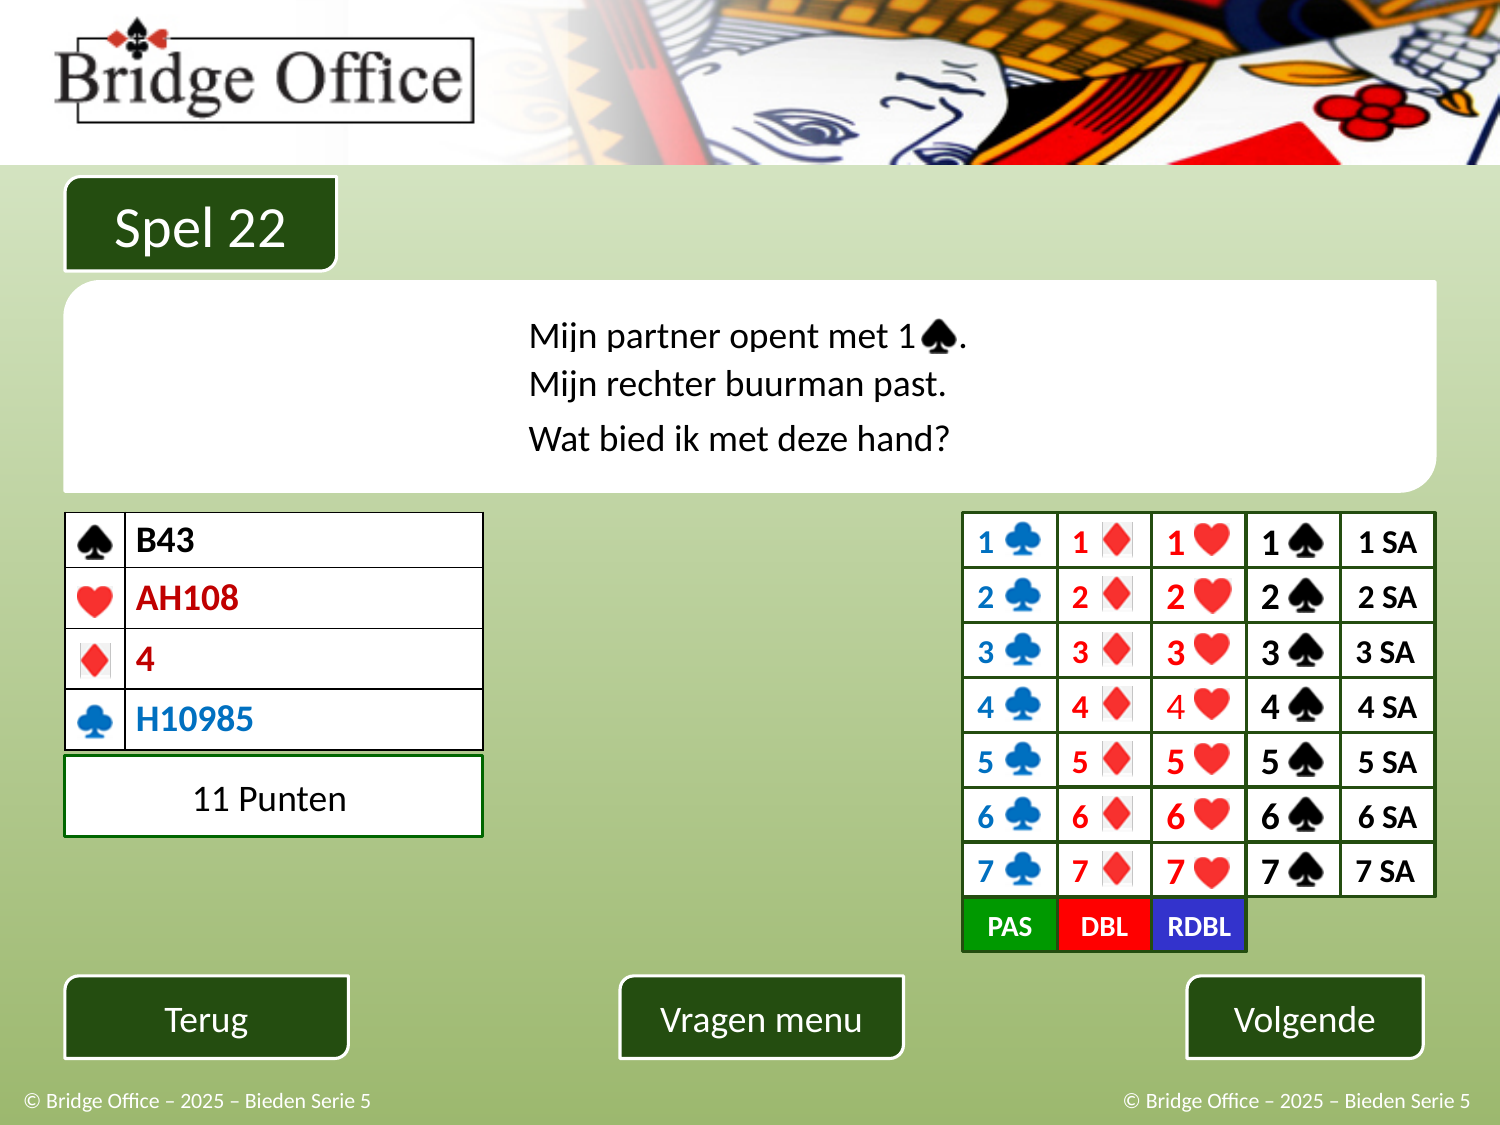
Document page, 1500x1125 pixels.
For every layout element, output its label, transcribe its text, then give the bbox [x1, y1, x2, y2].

text_box DBL [1059, 898, 1153, 953]
picture [1099, 686, 1135, 723]
text_box 5 SA [1339, 734, 1437, 786]
picture [77, 524, 114, 561]
text_box 2 [1056, 569, 1153, 621]
text_box 2 [961, 569, 1056, 621]
text_box Wat bied ik met deze hand? [513, 406, 987, 467]
text_box [63, 280, 1437, 493]
text_box 2 [1153, 569, 1245, 621]
picture [1099, 576, 1135, 613]
text_box 4 [1245, 676, 1339, 734]
text_box 11 Punten [63, 754, 484, 838]
text_box © Bridge Office – 2025 – Bieden Serie 5 [8, 1079, 393, 1121]
text_box 4 [961, 676, 1059, 734]
text_box 1 [1059, 511, 1153, 569]
picture [1288, 851, 1324, 887]
picture [77, 643, 114, 679]
picture [1004, 851, 1041, 887]
table_cell AH108 [126, 568, 482, 628]
text_box © Bridge Office – 2025 – Bieden Serie 5 [1107, 1079, 1500, 1121]
picture [1004, 686, 1041, 723]
text_box 5 [1059, 734, 1153, 786]
text_box Spel 22 [63, 178, 339, 273]
text_box 3 SA [1339, 621, 1437, 676]
picture [1194, 633, 1230, 666]
picture [1193, 688, 1230, 721]
text_box 6 [961, 786, 1056, 841]
text_box RDBL [1153, 898, 1248, 953]
picture [1193, 798, 1230, 830]
table_cell H10985 [126, 690, 482, 749]
text_box Volgende [1185, 974, 1425, 1061]
picture [1193, 578, 1232, 614]
picture [1099, 741, 1135, 778]
text_box PAS [961, 896, 1059, 953]
picture [1099, 851, 1135, 887]
picture [1004, 796, 1041, 833]
text_box 7 SA [1339, 844, 1437, 898]
text_box 7 [961, 841, 1056, 896]
text_box 5 [1248, 734, 1339, 786]
text_box 3 [1245, 621, 1339, 676]
picture [1288, 521, 1325, 558]
picture [1004, 631, 1041, 668]
picture [1193, 523, 1230, 556]
text_box 4 [1150, 676, 1245, 734]
table_header B43 [126, 513, 482, 567]
text_box 7 [1245, 841, 1339, 898]
text_box 4 SA [1339, 676, 1437, 734]
table_cell [66, 690, 124, 749]
table_cell 4 [126, 629, 482, 688]
text_box 2 [1245, 569, 1339, 621]
picture [77, 703, 114, 740]
text_box Mijn partner opent met 1 . [513, 303, 1022, 364]
picture [1004, 521, 1041, 558]
text_box 7 [1056, 841, 1150, 898]
text_box 2 SA [1339, 569, 1437, 621]
text_box 6 [1056, 786, 1150, 841]
text_box Vragen menu [618, 974, 906, 1061]
picture [1288, 686, 1324, 723]
picture [1004, 741, 1041, 778]
picture [1288, 631, 1324, 668]
table_header [66, 513, 124, 567]
picture [1099, 631, 1135, 668]
text_box 6 [1245, 786, 1339, 841]
picture [1288, 796, 1324, 833]
text_box 1 [1245, 511, 1342, 569]
picture [1193, 857, 1230, 890]
text_box 1 SA [1342, 511, 1437, 569]
picture [1099, 796, 1135, 833]
picture [1099, 522, 1135, 558]
text_box 6 SA [1339, 786, 1437, 844]
picture [1004, 576, 1041, 613]
text_box 4 [1059, 676, 1150, 734]
table_cell [66, 568, 124, 628]
picture [1288, 576, 1324, 613]
text_box 3 [1150, 621, 1245, 676]
text_box 5 [1153, 734, 1248, 786]
picture [1288, 741, 1324, 778]
picture [0, 0, 1500, 166]
picture [1193, 743, 1230, 776]
text_box 6 [1150, 786, 1245, 841]
text_box Mijn rechter buurman past. [513, 352, 987, 406]
picture [77, 585, 114, 618]
text_box 7 [1150, 841, 1245, 898]
picture [920, 318, 957, 354]
text_box 1 [961, 511, 1059, 569]
text_box 5 [961, 734, 1059, 786]
text_box 3 [1056, 621, 1150, 676]
text_box 1 [1153, 511, 1245, 569]
table_cell [66, 629, 124, 688]
text_box Terug [63, 974, 350, 1061]
text_box 3 [961, 621, 1056, 676]
